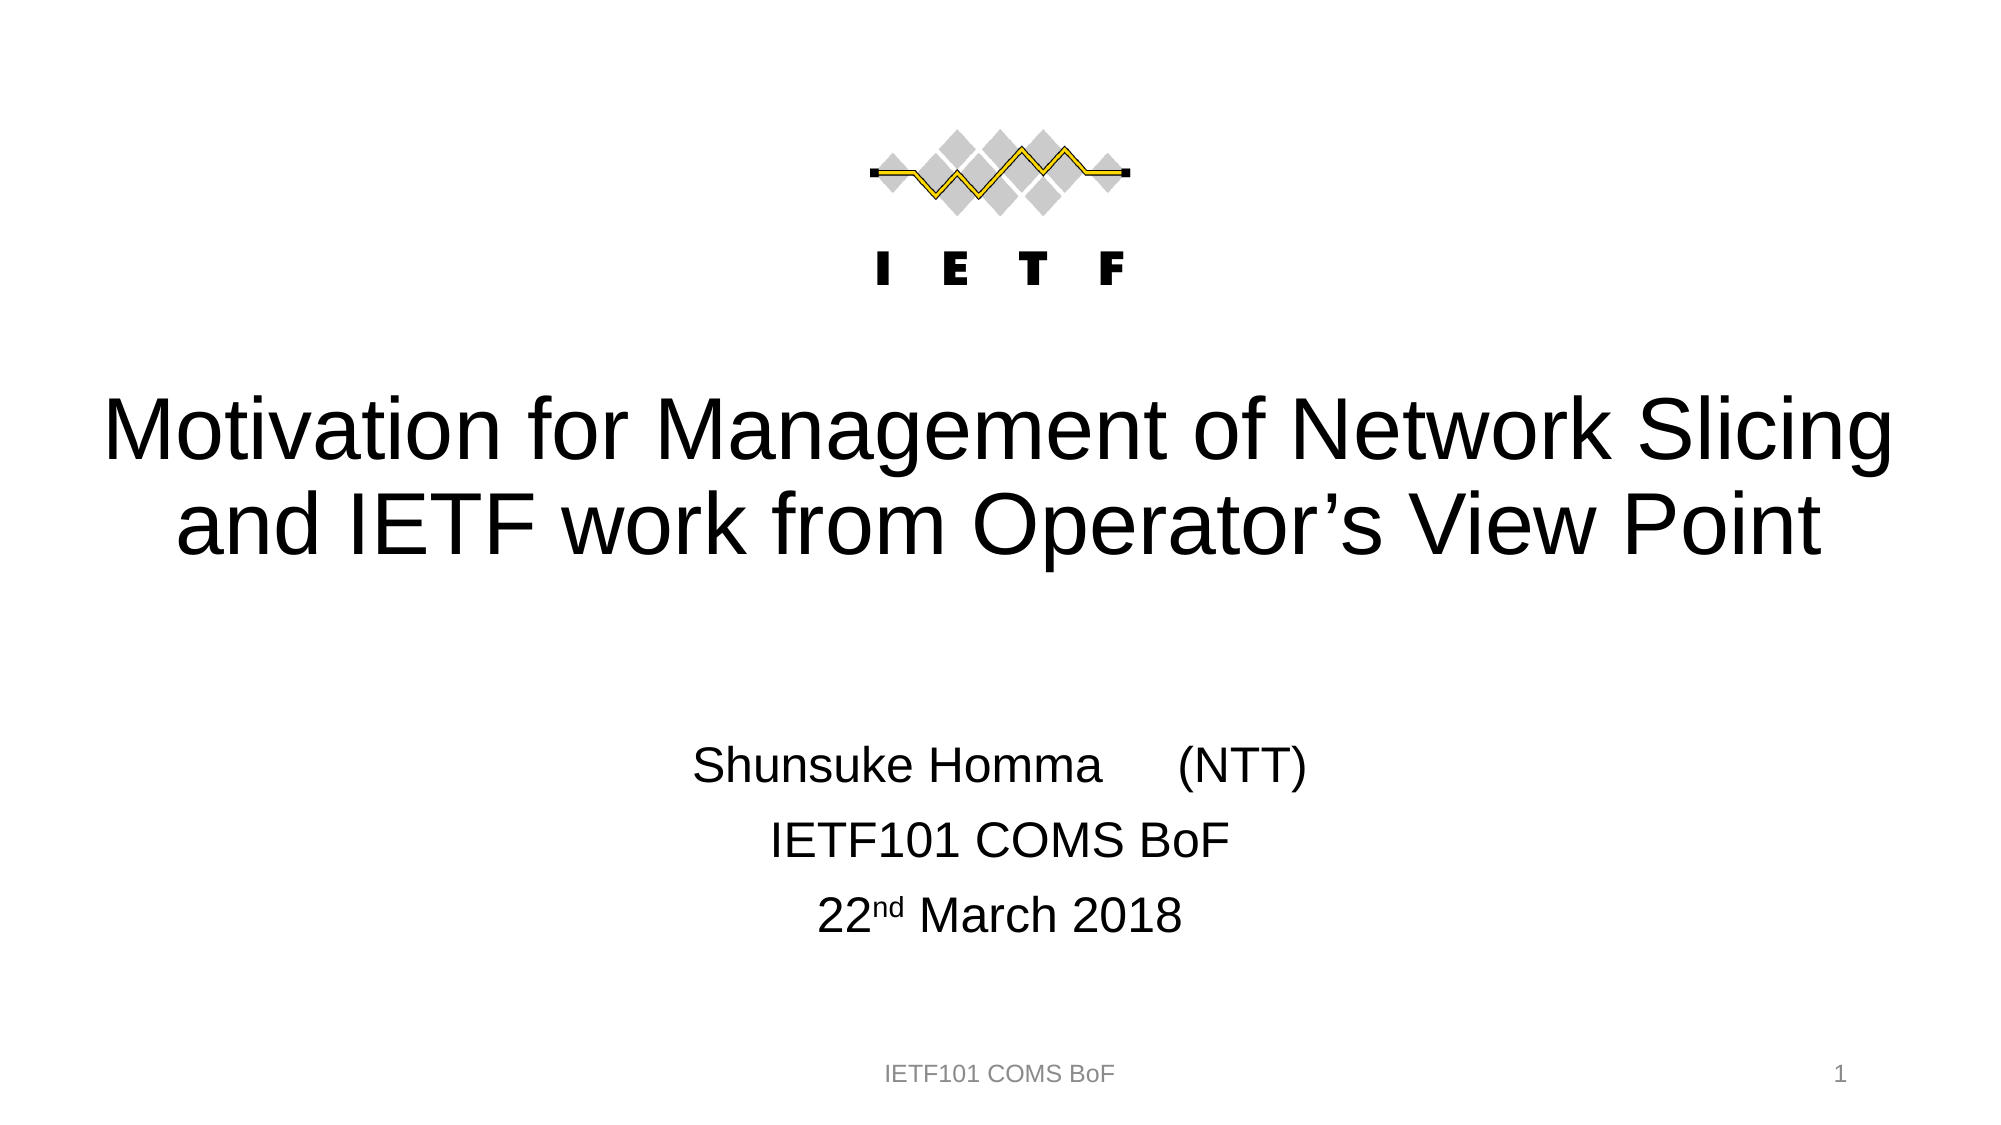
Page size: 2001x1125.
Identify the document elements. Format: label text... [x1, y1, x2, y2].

picture [855, 108, 1145, 299]
slide_number 1 [1412, 1042, 1863, 1103]
title Motivation for Management of Network Slicing and IETF work from Operator’s View Point [69, 344, 1931, 614]
subtitle Shunsuke Homma (NTT) IETF101 COMS BoF 22nd March 2018 [249, 705, 1750, 977]
footer IETF101 COMS BoF [662, 1042, 1338, 1103]
